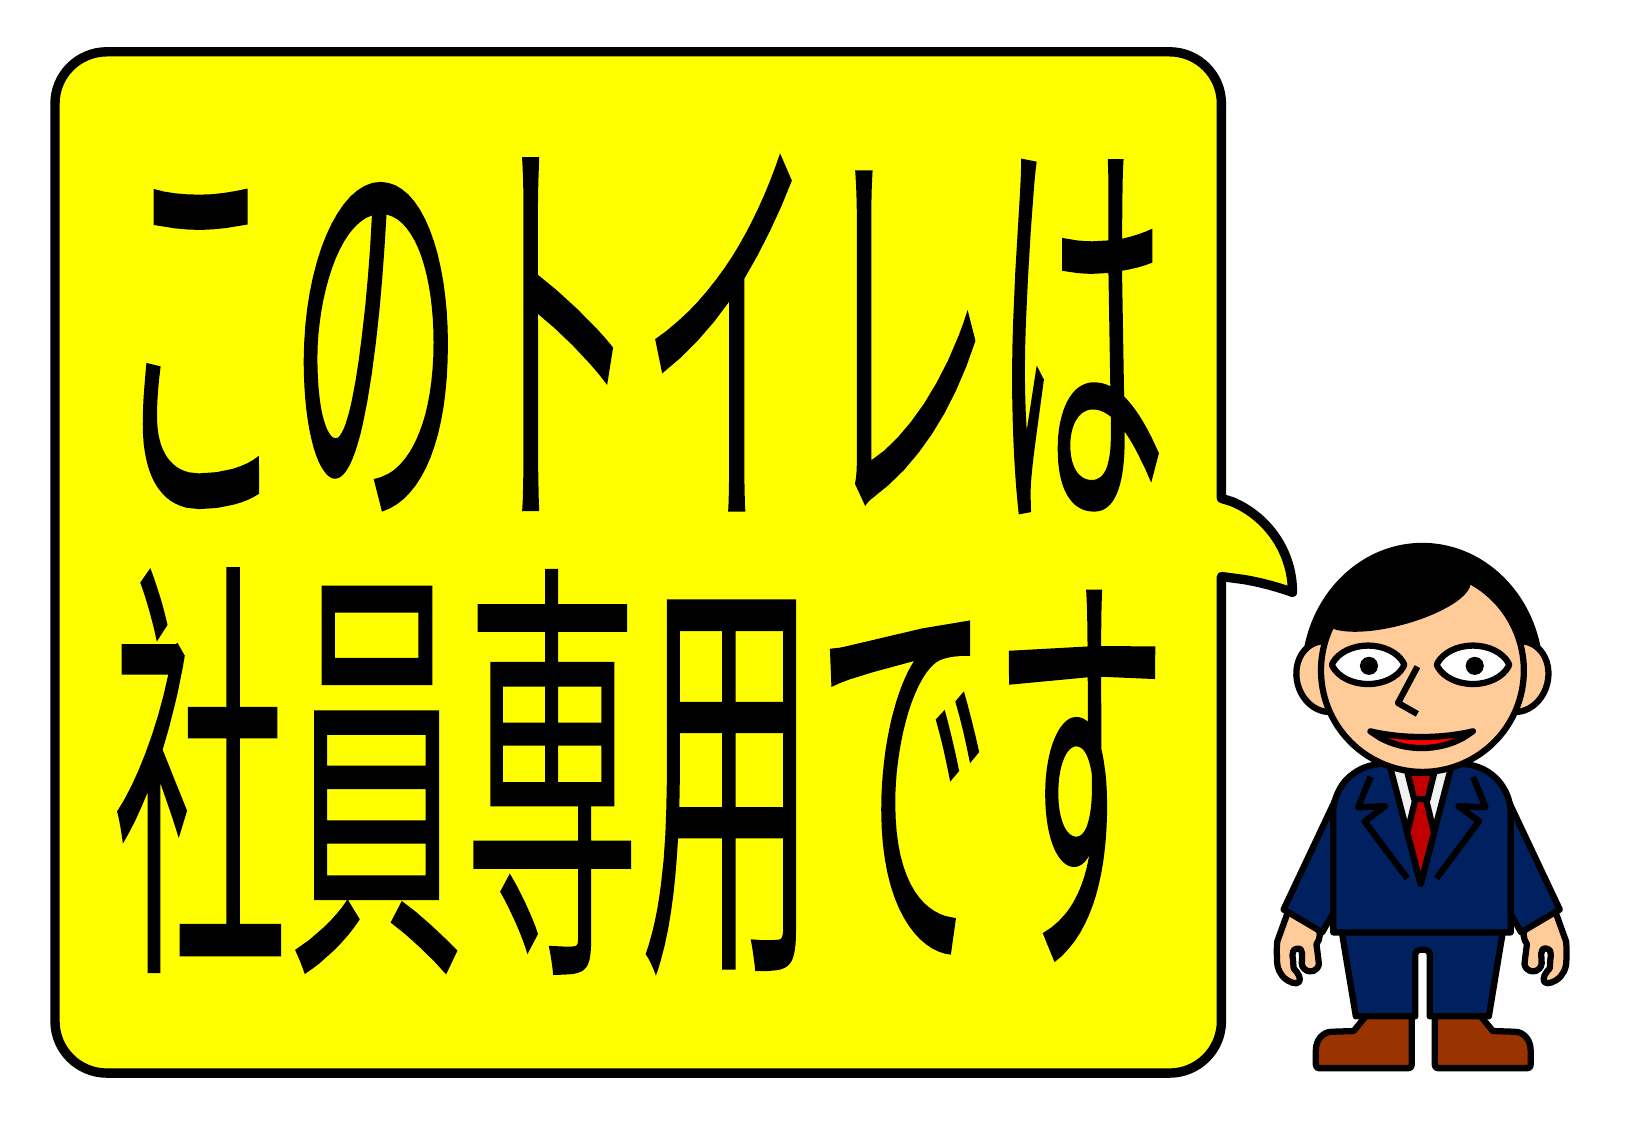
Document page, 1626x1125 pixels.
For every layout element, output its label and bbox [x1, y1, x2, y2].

text_box [1265, 545, 1577, 1069]
text_box [52, 49, 1283, 1076]
